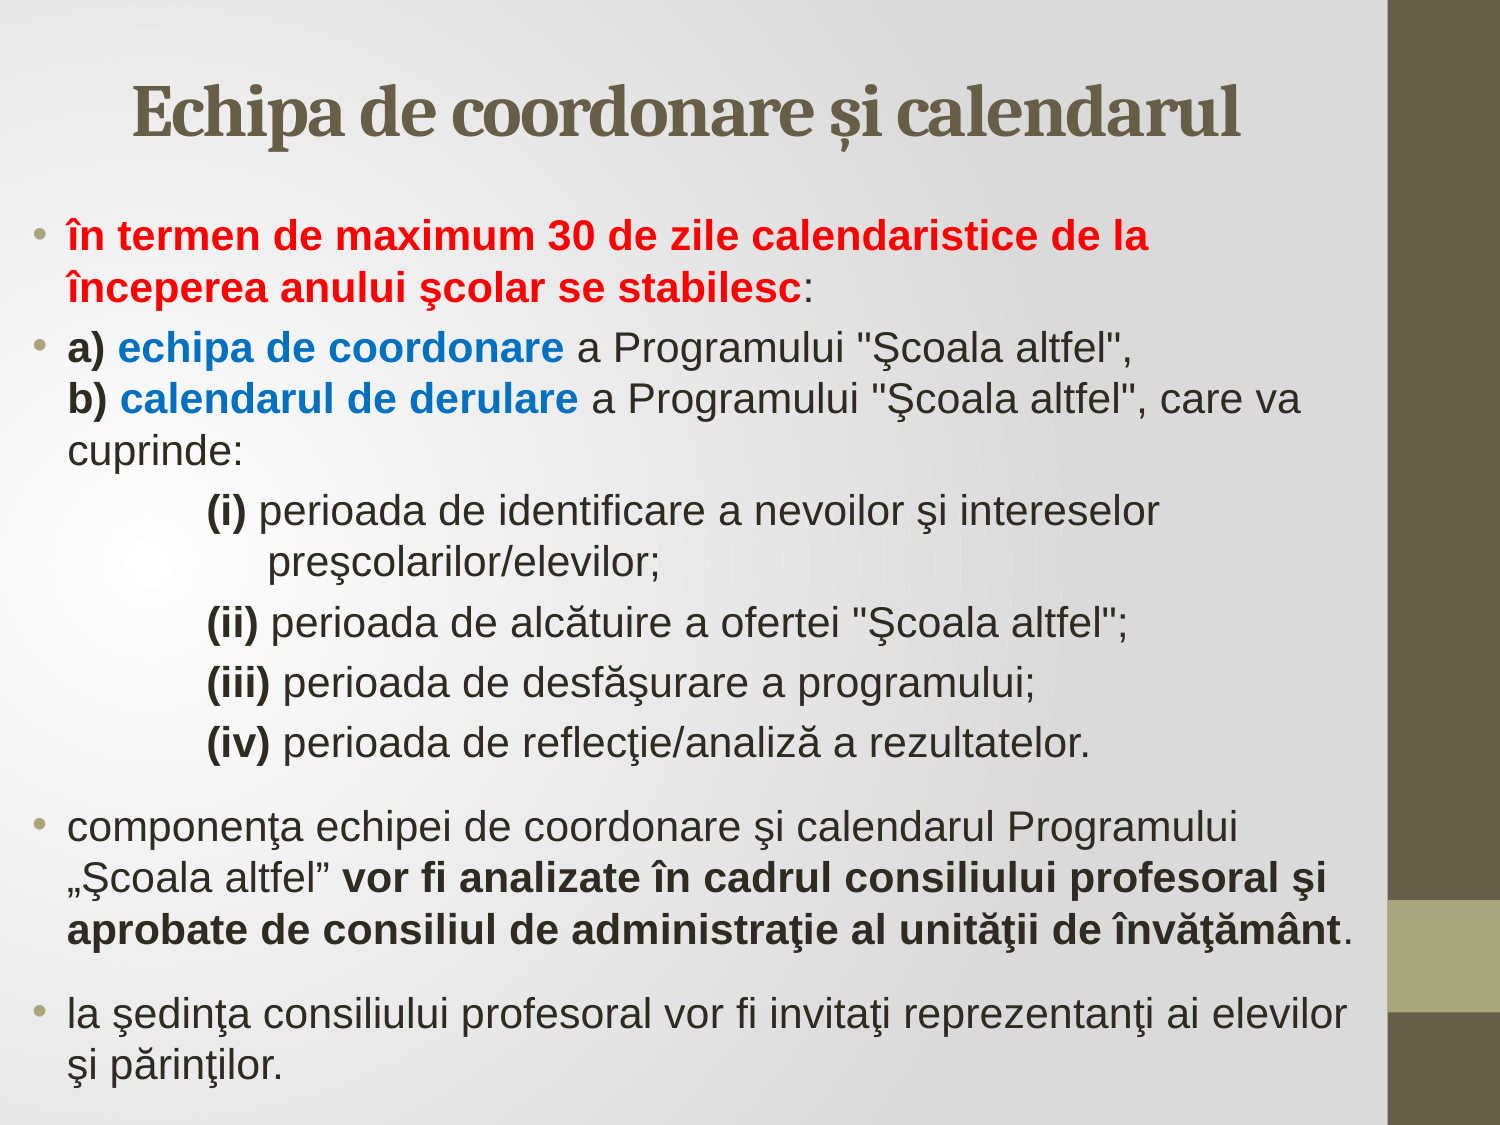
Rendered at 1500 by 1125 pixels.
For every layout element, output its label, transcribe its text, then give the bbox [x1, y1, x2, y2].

list în termen de maximum 30 de zile calendaristice de la începerea anului şcolar se stabilesc: a) echipa de coordonare a Programului "Şcoala altfel", b) calendarul de derulare a Programului "Şcoala altfel", care va cuprinde: (i) perioada de identificare a nevoilor şi intereselor preşcolarilor/elevilor; (ii) perioada de alcătuire a ofertei "Şcoala altfel"; (iii) perioada de desfăşurare a programului; (iv) perioada de reflecţie/analiză a rezultatelor. componenţa echipei de coordonare şi calendarul Programului „Şcoala altfel” vor fi analizate în cadrul consiliului profesoral şi aprobate de consiliul de administraţie al unităţii de învăţământ. la şedinţa consiliului profesoral vor fi invitaţi reprezentanţi ai elevilor şi părinţilor. [0, 200, 1375, 1113]
title Echipa de coordonare și calendarul [0, 12, 1388, 200]
